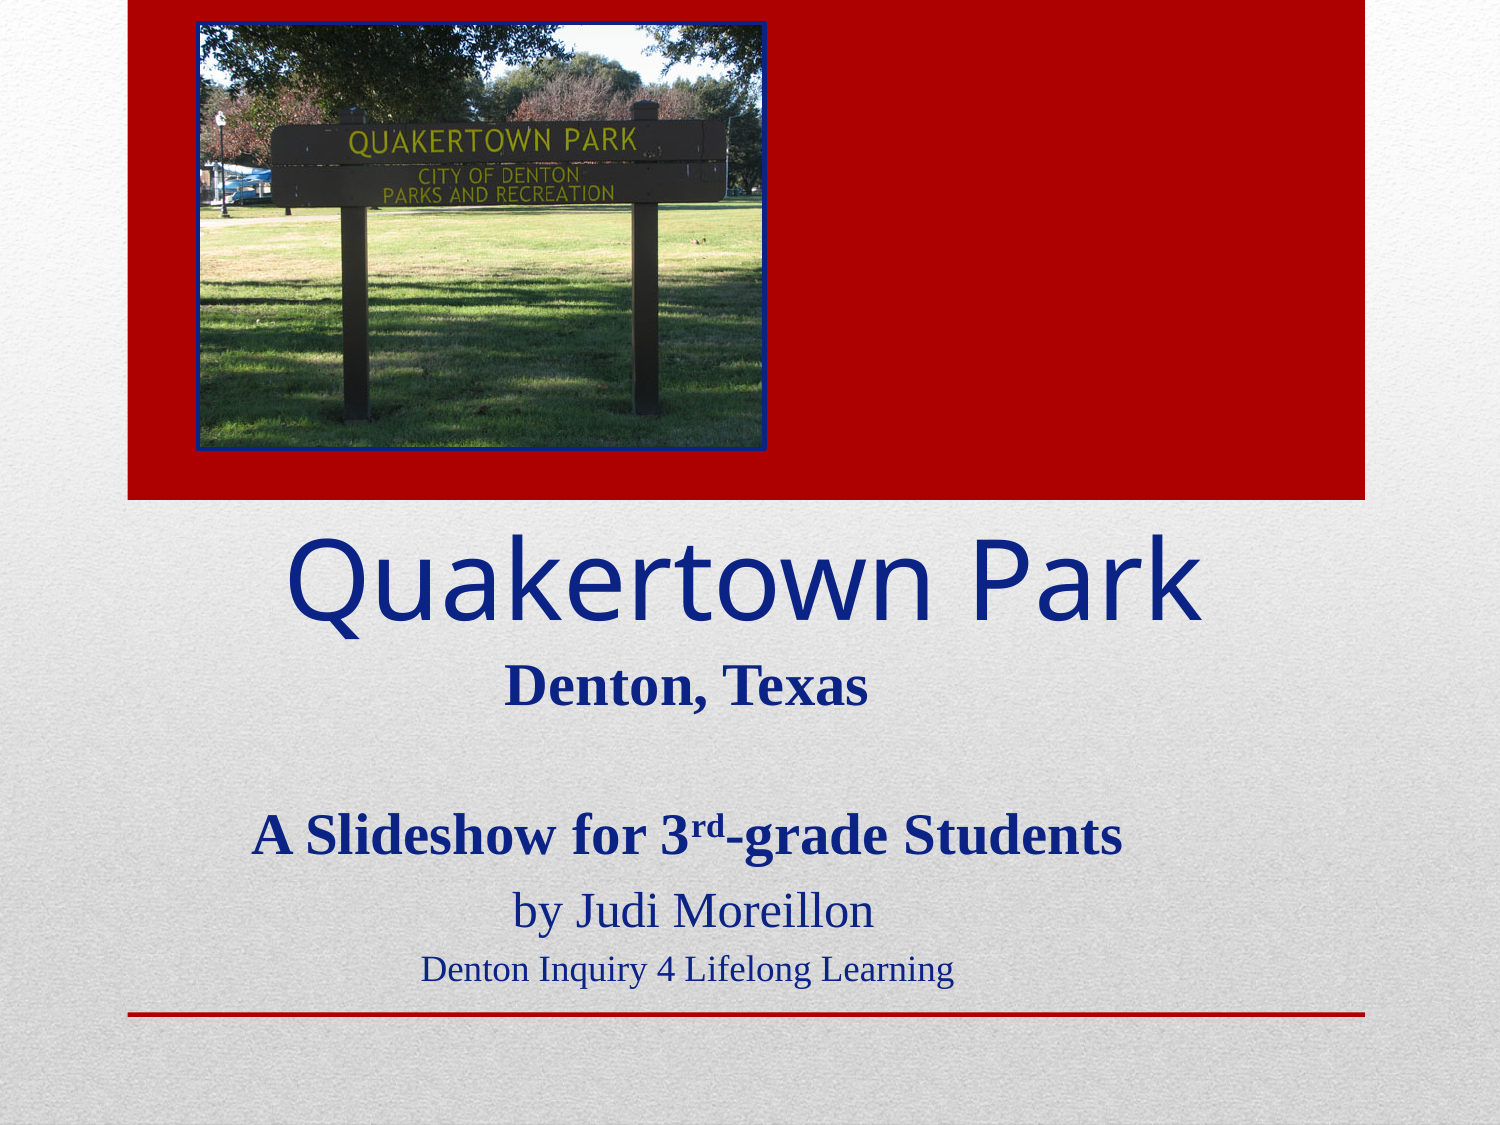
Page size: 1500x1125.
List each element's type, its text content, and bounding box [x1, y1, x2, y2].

title Quakertown Park [125, 525, 1363, 650]
subtitle Denton, Texas A Slideshow for 3rd-grade Students by Judi Moreillon Denton Inquiry 4 Lifelong Learning [125, 637, 1250, 1000]
picture [199, 24, 764, 448]
